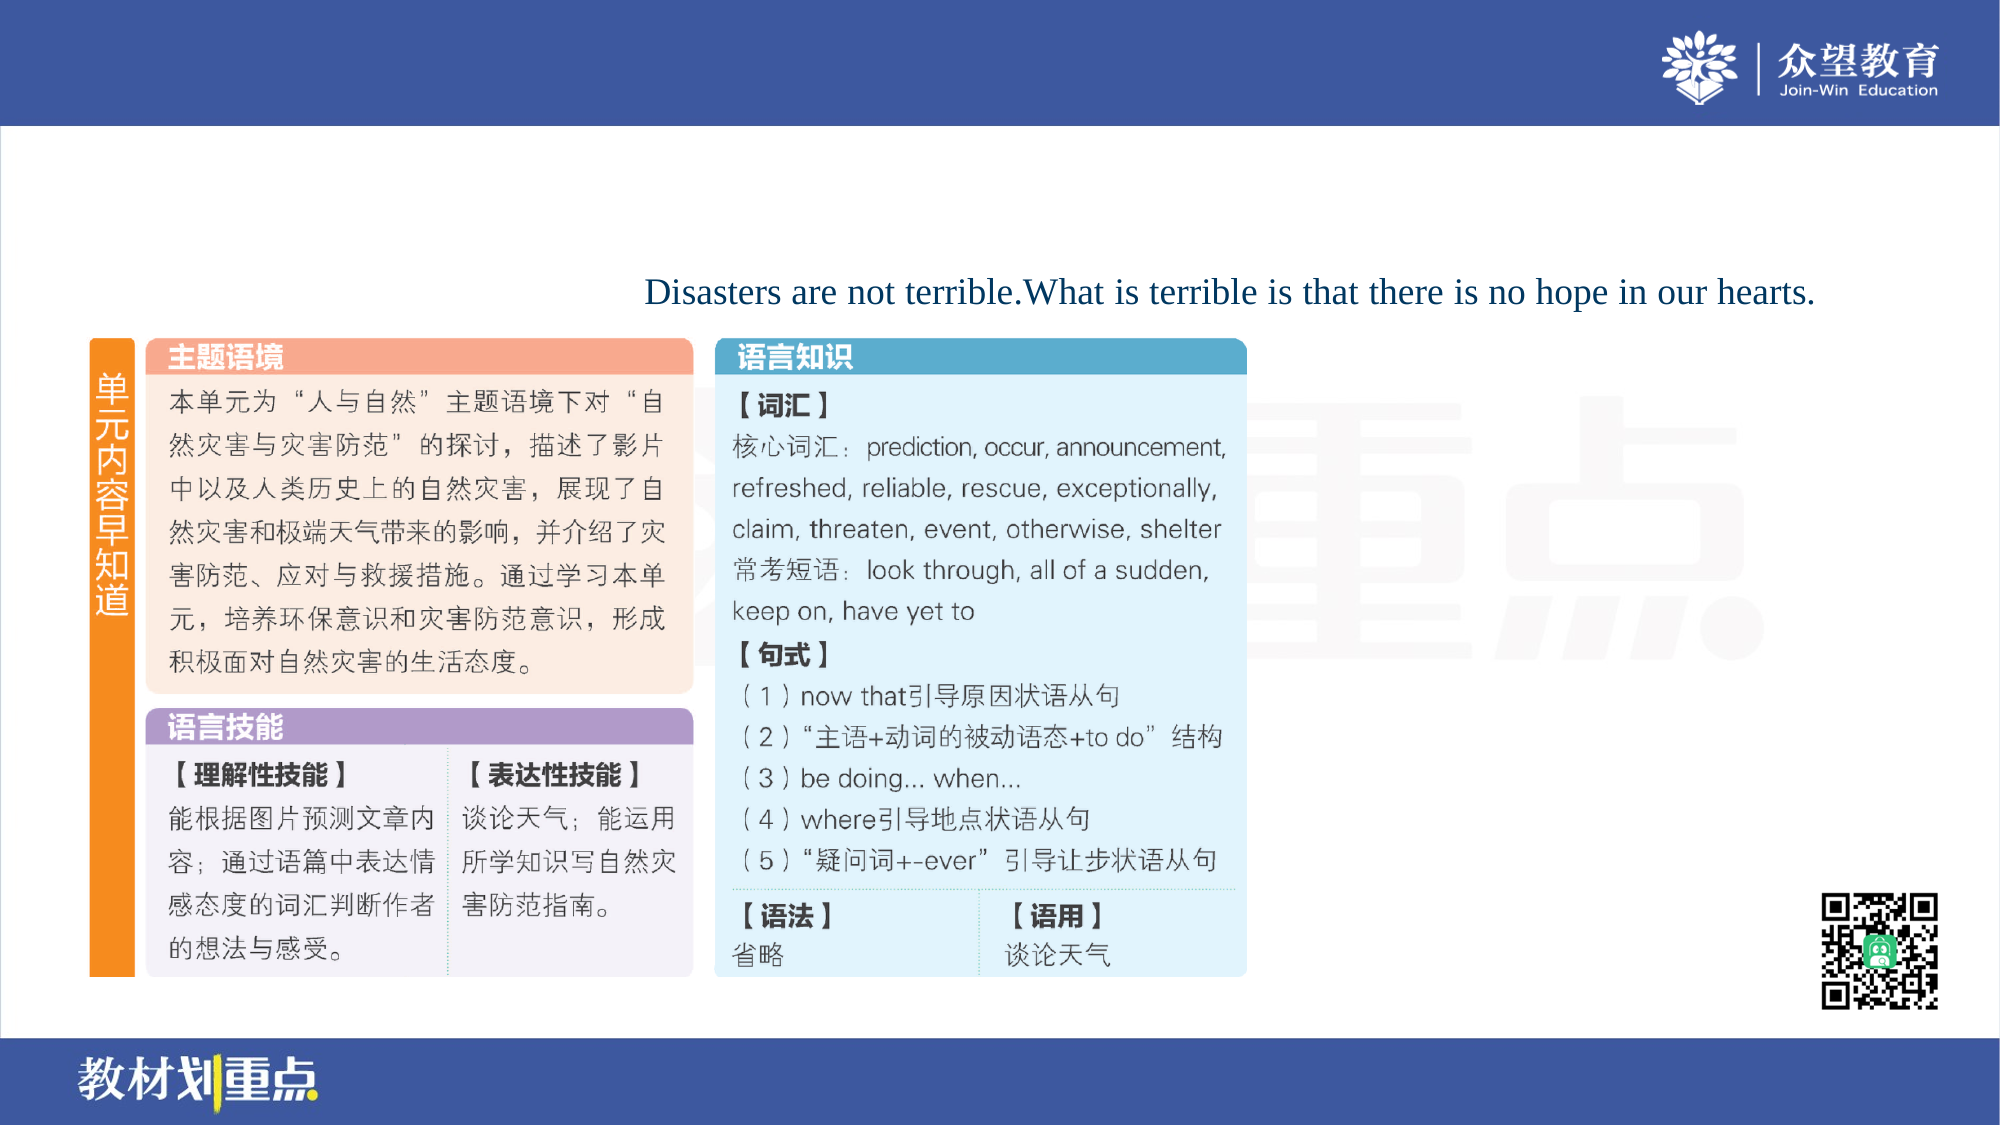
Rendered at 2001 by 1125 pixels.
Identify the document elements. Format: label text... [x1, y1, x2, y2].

text_box Disasters are not terrible.What is terrible is that there is no hope in our hearts. [82, 247, 1817, 374]
picture [0, 0, 2000, 1125]
